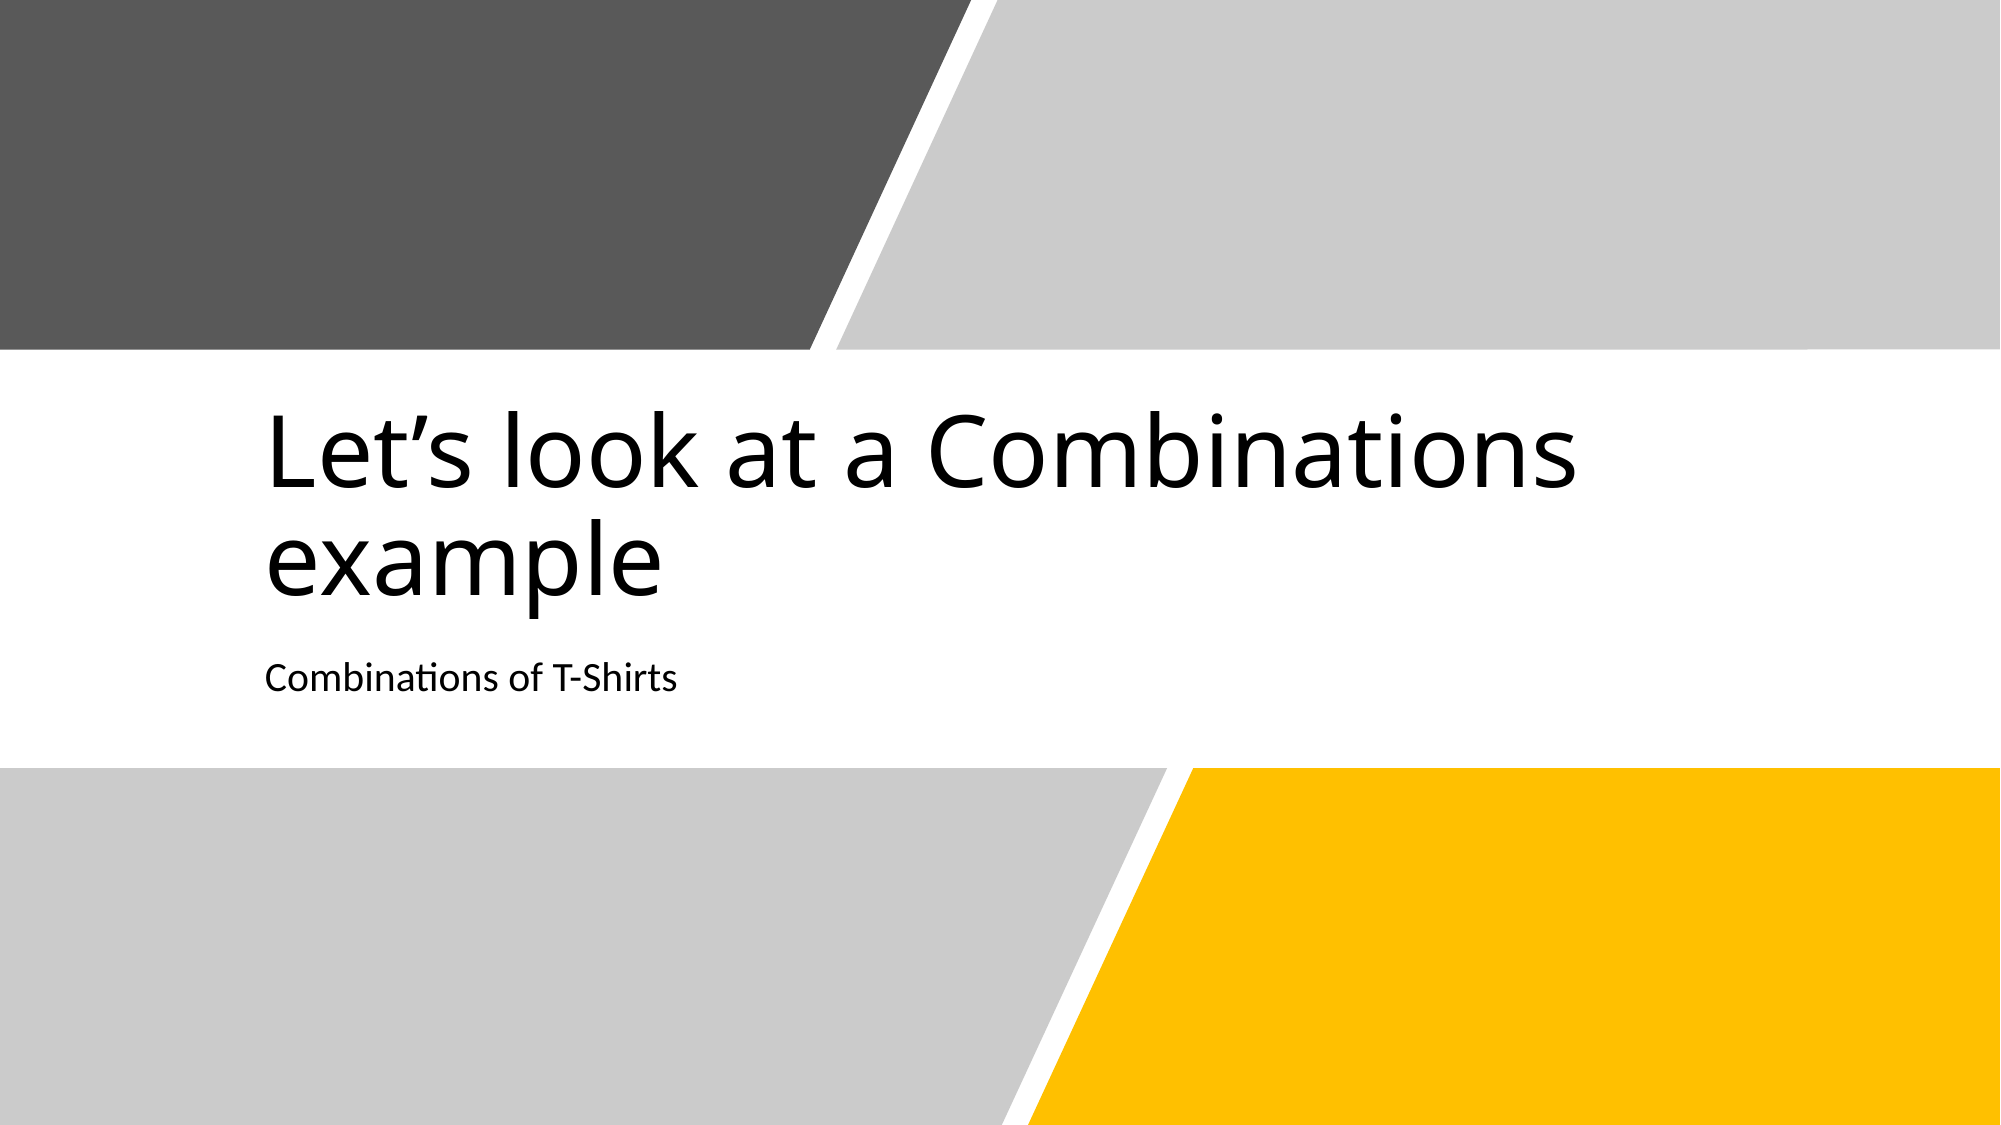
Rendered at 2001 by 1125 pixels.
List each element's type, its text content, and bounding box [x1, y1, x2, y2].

text_box [834, 0, 2000, 351]
text_box [1007, 767, 1192, 1125]
title Let’s look at a Combinations example [249, 368, 1750, 625]
text_box [0, 0, 973, 351]
list Combinations of T-Shirts [249, 647, 1750, 742]
text_box [1026, 767, 2000, 1125]
text_box [0, 767, 1169, 1125]
